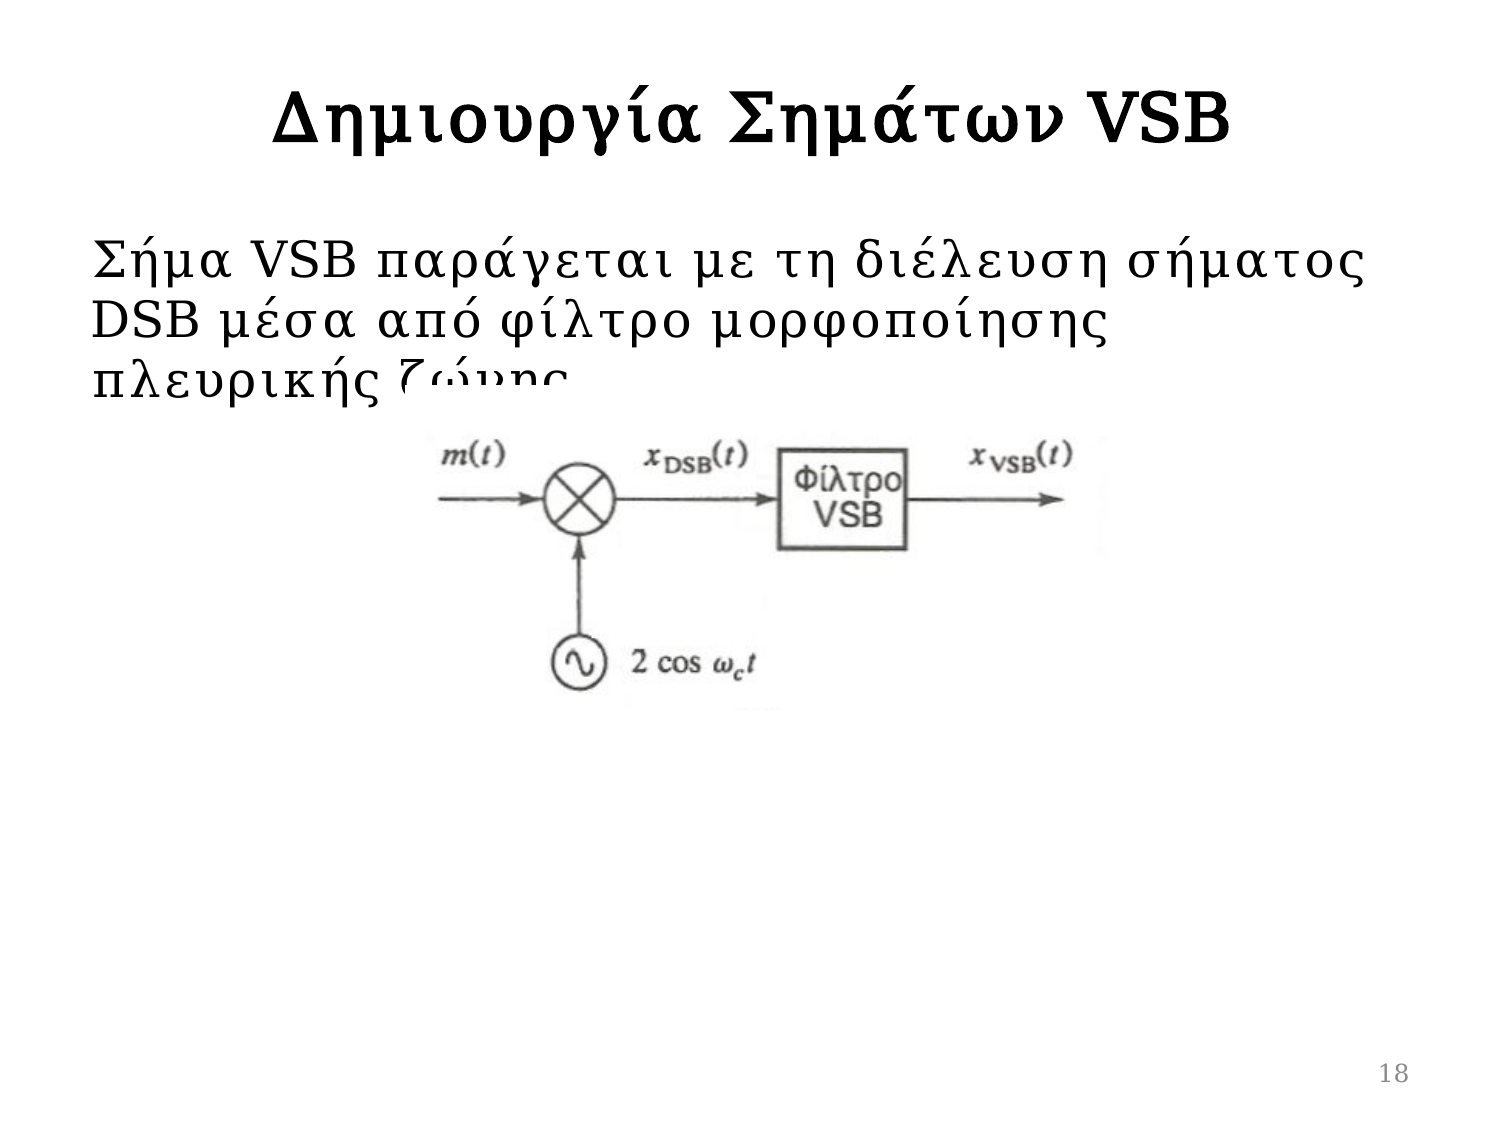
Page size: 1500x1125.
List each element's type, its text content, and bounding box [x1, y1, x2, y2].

title Δημιουργία Σημάτων VSB [75, 20, 1425, 209]
slide_number 18 [1222, 1042, 1425, 1103]
picture [404, 385, 1117, 711]
list Σήμα VSB παράγεται με τη διέλευση σήματος DSB μέσα από φίλτρο μορφοποίησης πλευρικής ζώνης. [75, 219, 1425, 1035]
